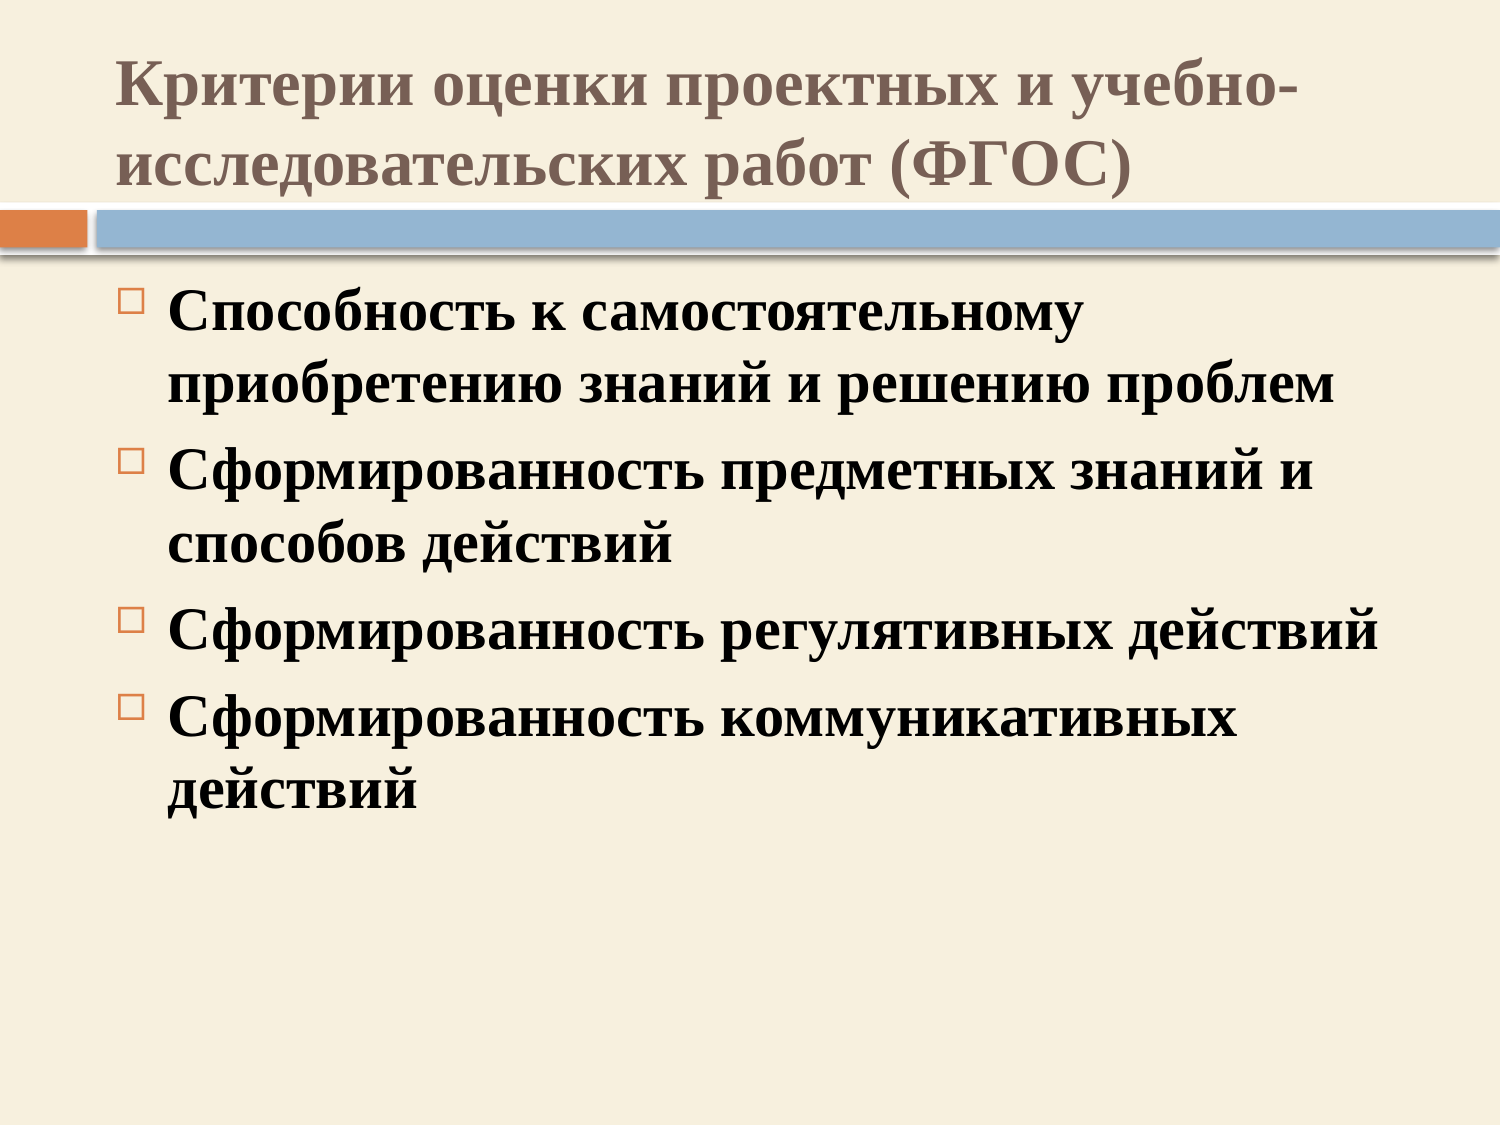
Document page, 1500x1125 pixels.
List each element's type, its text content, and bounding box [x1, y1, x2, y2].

list Способность к самостоятельному приобретению знаний и решению проблем Сформированность предметных знаний и способов действий Сформированность регулятивных действий Сформированность коммуникативных действий [100, 262, 1438, 1000]
title Критерии оценки проектных и учебно-исследовательских работ (ФГОС) [100, 37, 1438, 200]
